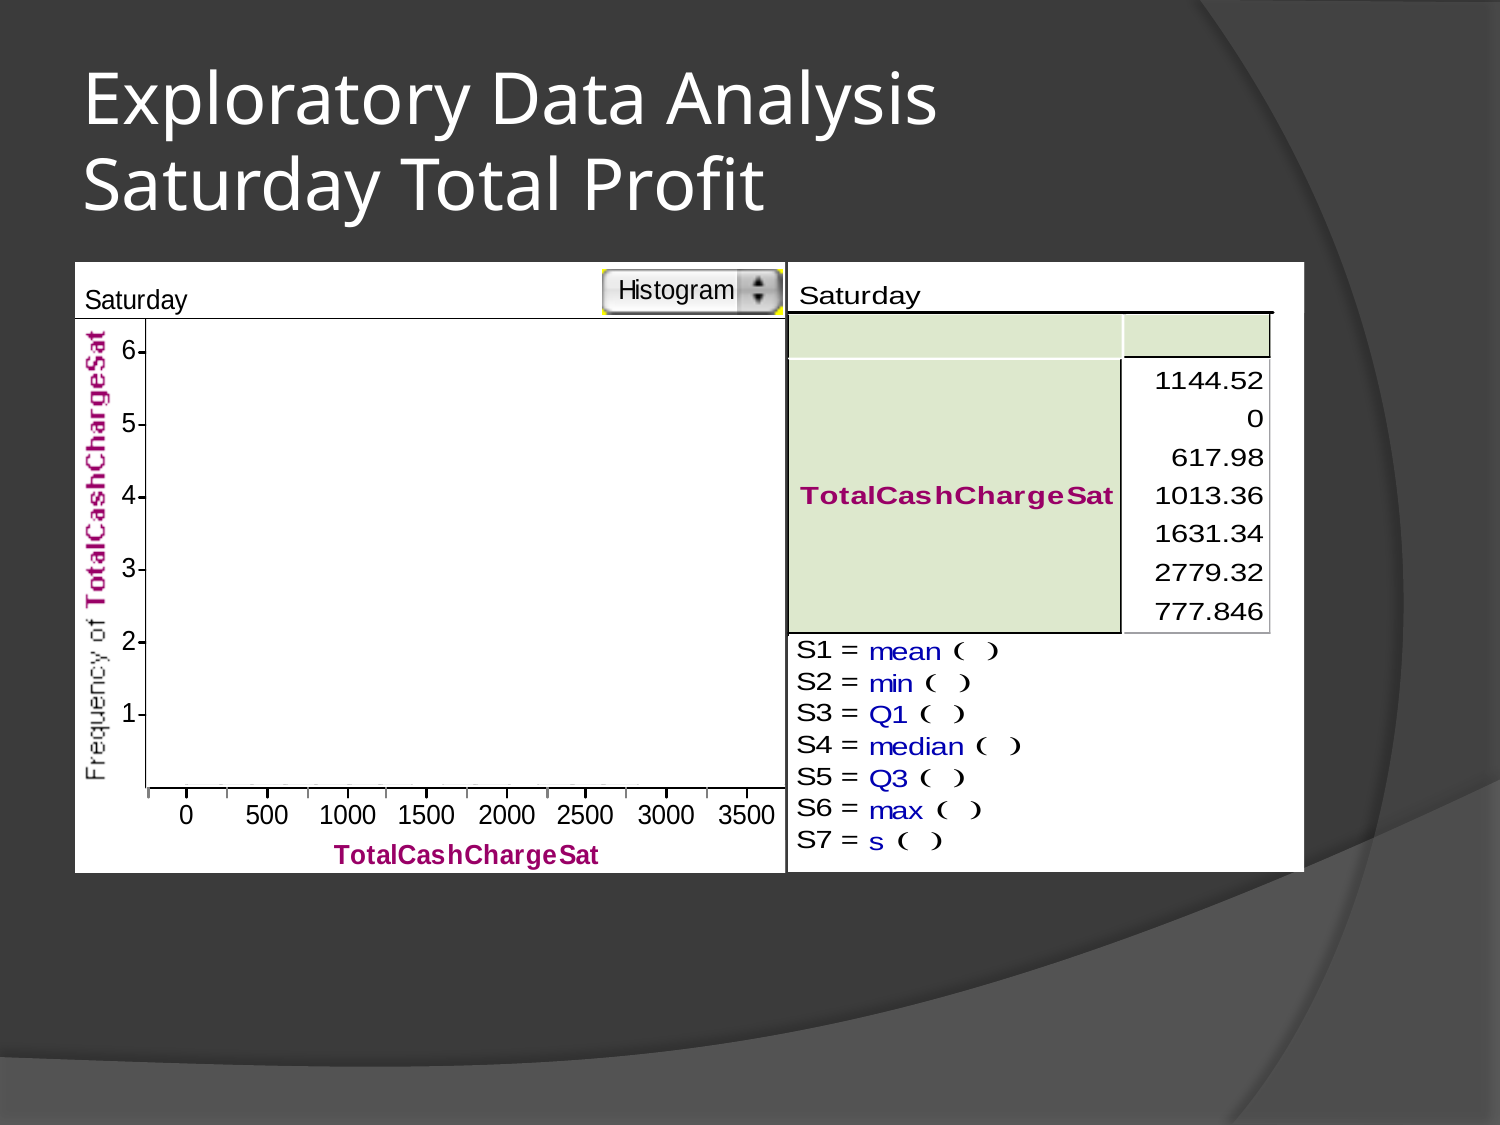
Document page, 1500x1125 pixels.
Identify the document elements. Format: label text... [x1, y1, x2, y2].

picture [796, 262, 1308, 874]
title Exploratory Data Analysis Saturday Total Profit [75, 45, 1300, 233]
picture [74, 262, 788, 876]
